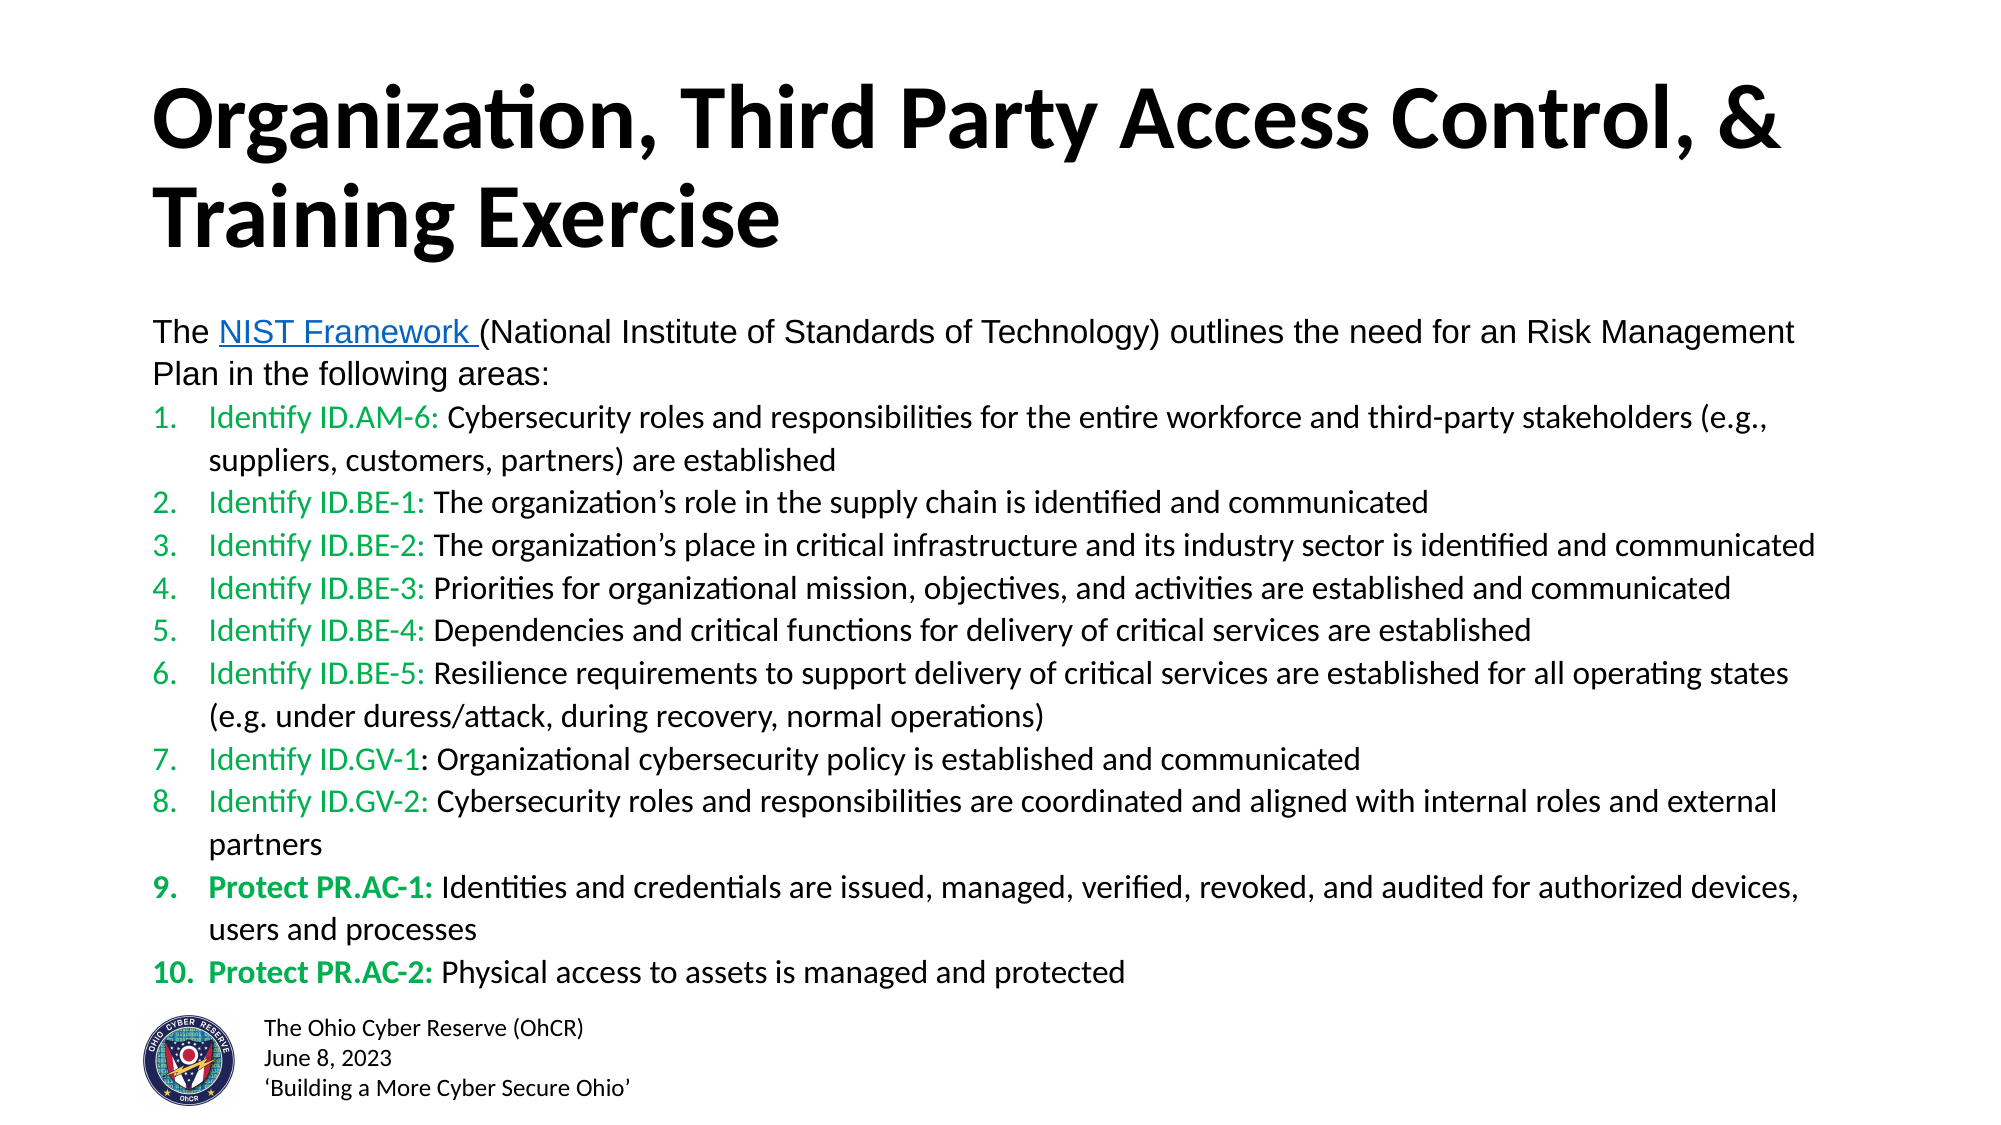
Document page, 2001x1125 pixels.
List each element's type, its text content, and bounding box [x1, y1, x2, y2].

picture [140, 1013, 238, 1108]
text_box The Ohio Cyber Reserve (OhCR) June 8, 2023 ‘Building a More Cyber Secure Ohio’ [249, 1004, 647, 1109]
title Organization, Third Party Access Control, & Training Exercise [137, 59, 1863, 278]
list The NIST Framework (National Institute of Standards of Technology) outlines the need for an Risk Management Plan in the following areas: Identify ID.AM-6: Cybersecurity roles and responsibilities for the entire workforce and third-party stakeholders (e.g., suppliers, customers, partners) are established Identify ID.BE-1: The organization’s role in the supply chain is identified and communicated Identify ID.BE-2: The organization’s place in critical infrastructure and its industry sector is identified and communicated Identify ID.BE-3: Priorities for organizational mission, objectives, and activities are established and communicated Identify ID.BE-4: Dependencies and critical functions for delivery of critical services are established Identify ID.BE-5: Resilience requirements to support delivery of critical services are established for all operating states (e.g. under duress/attack, during recovery, normal operations) Identify ID.GV-1: Organizational cybersecurity policy is established and communicated Identify ID.GV-2: Cybersecurity roles and responsibilities are coordinated and aligned with internal roles and external partners Protect PR.AC-1: Identities and credentials are issued, managed, verified, revoked, and audited for authorized devices, users and processes Protect PR.AC-2: Physical access to assets is managed and protected [137, 299, 1863, 1108]
